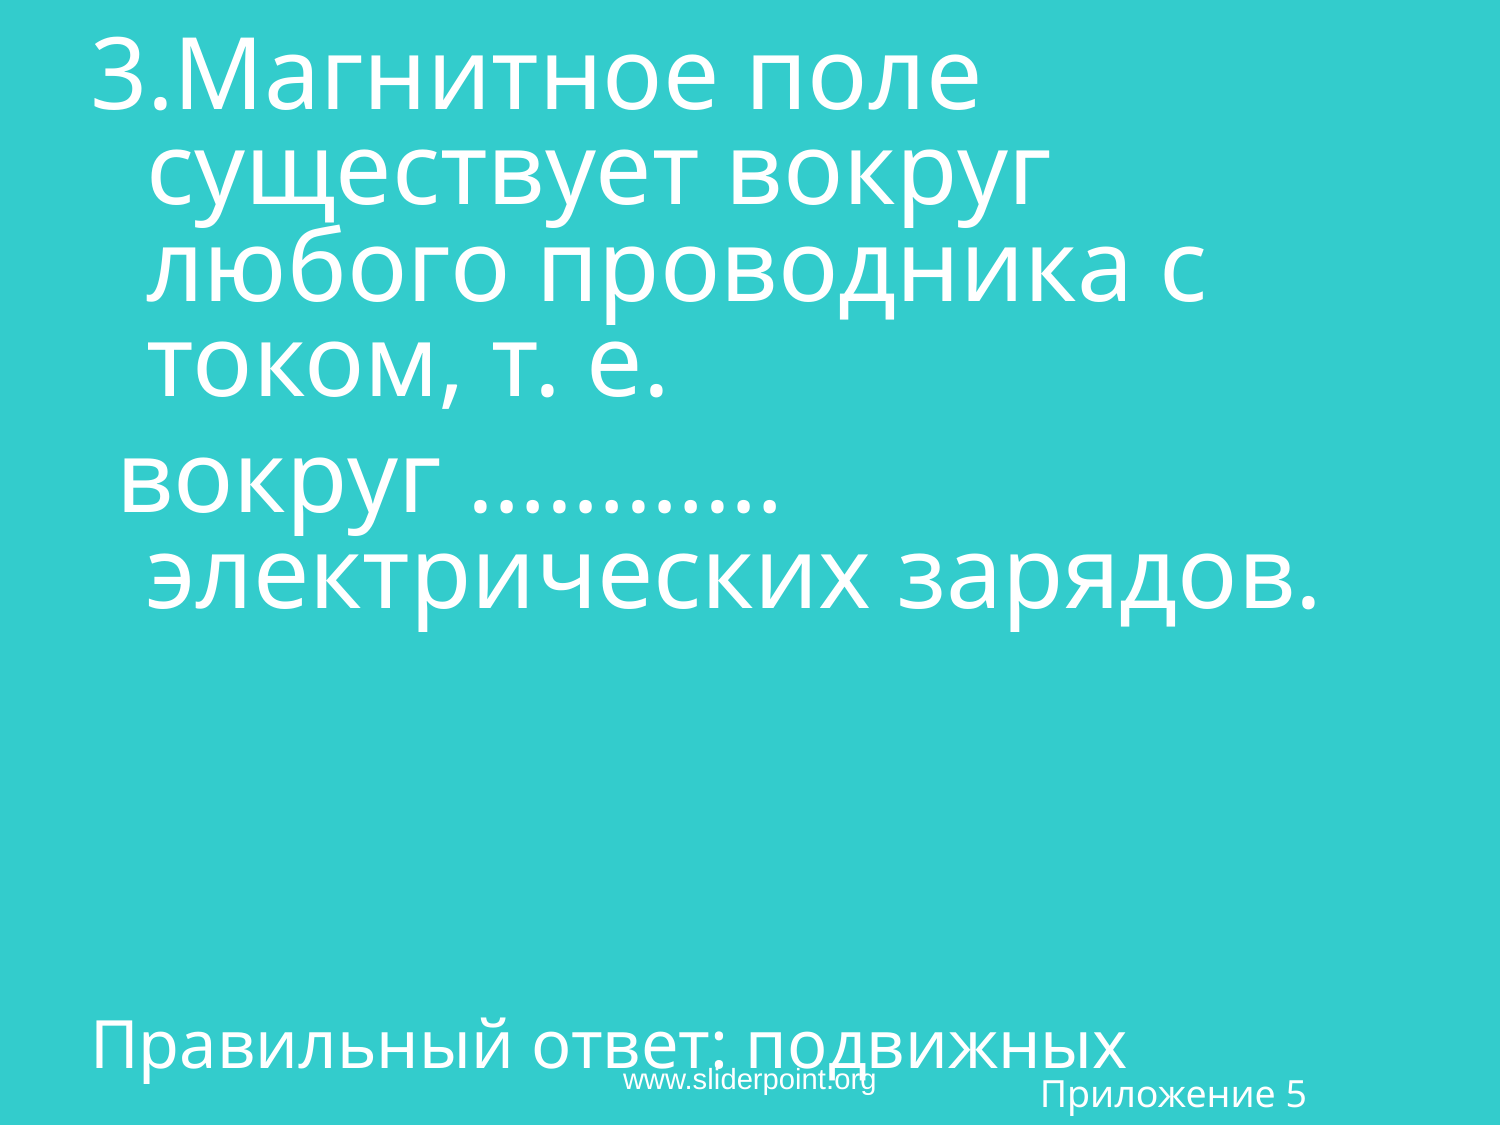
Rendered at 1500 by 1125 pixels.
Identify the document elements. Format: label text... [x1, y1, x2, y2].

text_box Приложение 5 [1024, 1062, 1475, 1125]
footer www.sliderpoint.org [512, 1024, 988, 1103]
list 3.Магнитное поле существует вокруг любого проводника с током, т. е. вокруг ………… электрических зарядов. Правильный ответ: подвижных [74, 24, 1426, 1101]
